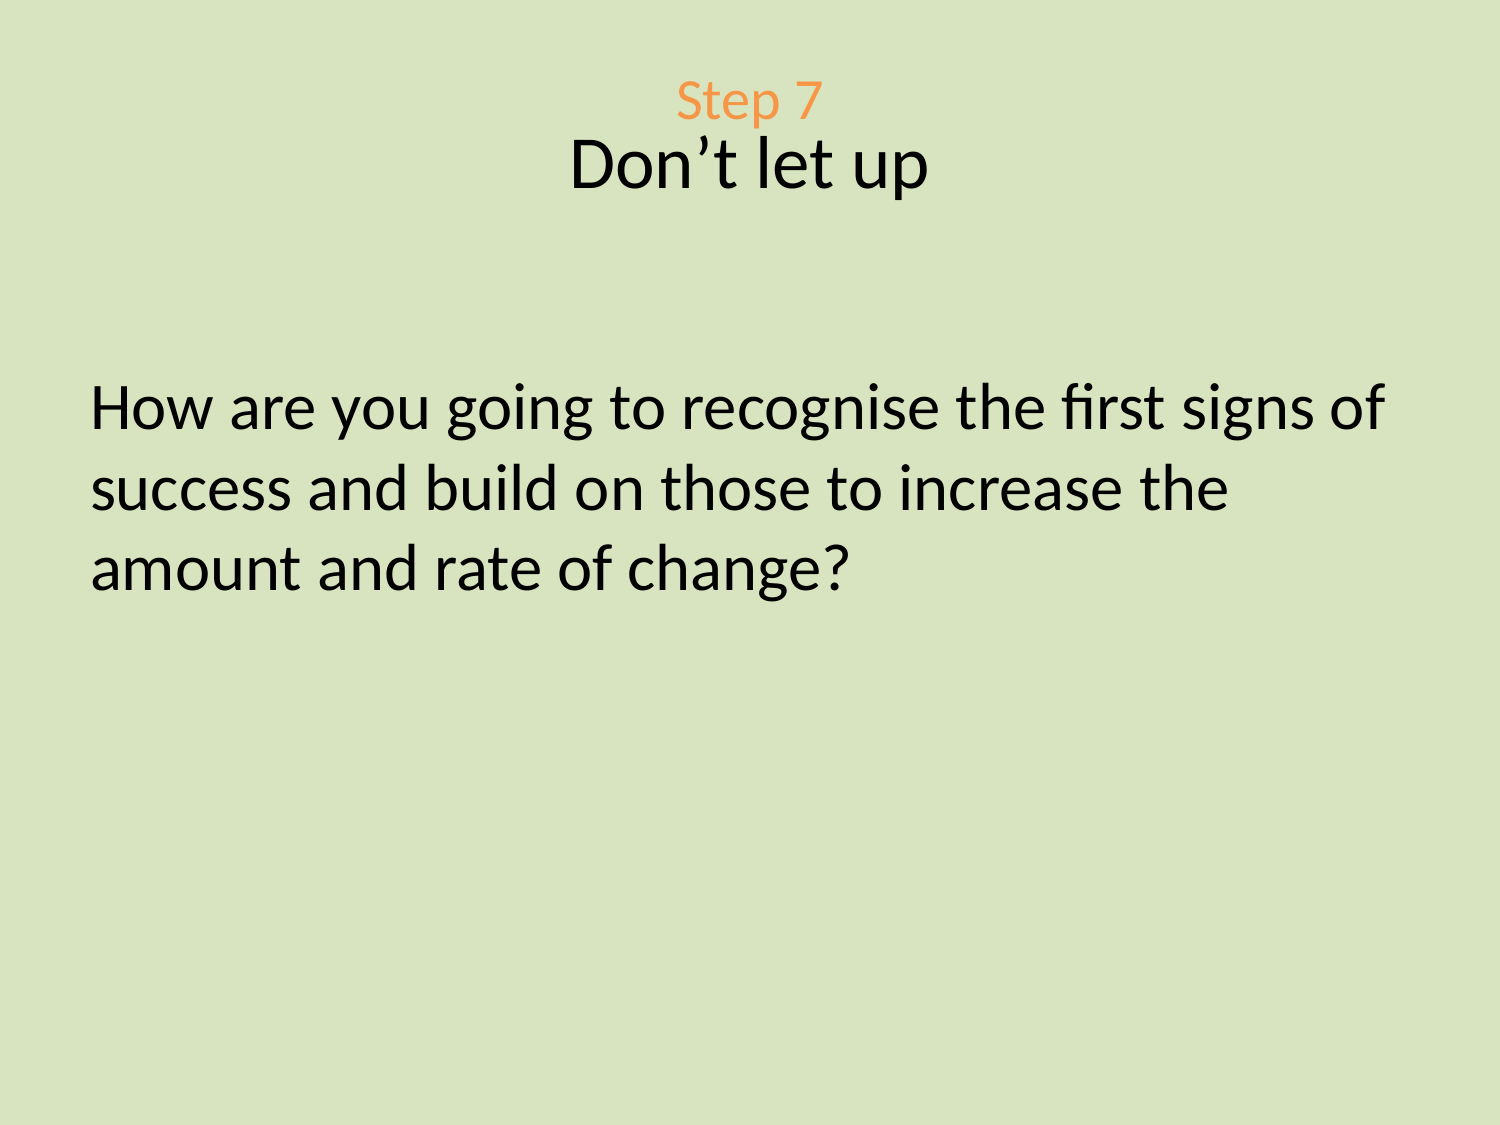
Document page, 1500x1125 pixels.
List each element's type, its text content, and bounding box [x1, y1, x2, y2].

list How are you going to recognise the first signs of success and build on those to increase the amount and rate of change? [75, 262, 1425, 1005]
title Step 7 Don’t let up [75, 45, 1425, 233]
